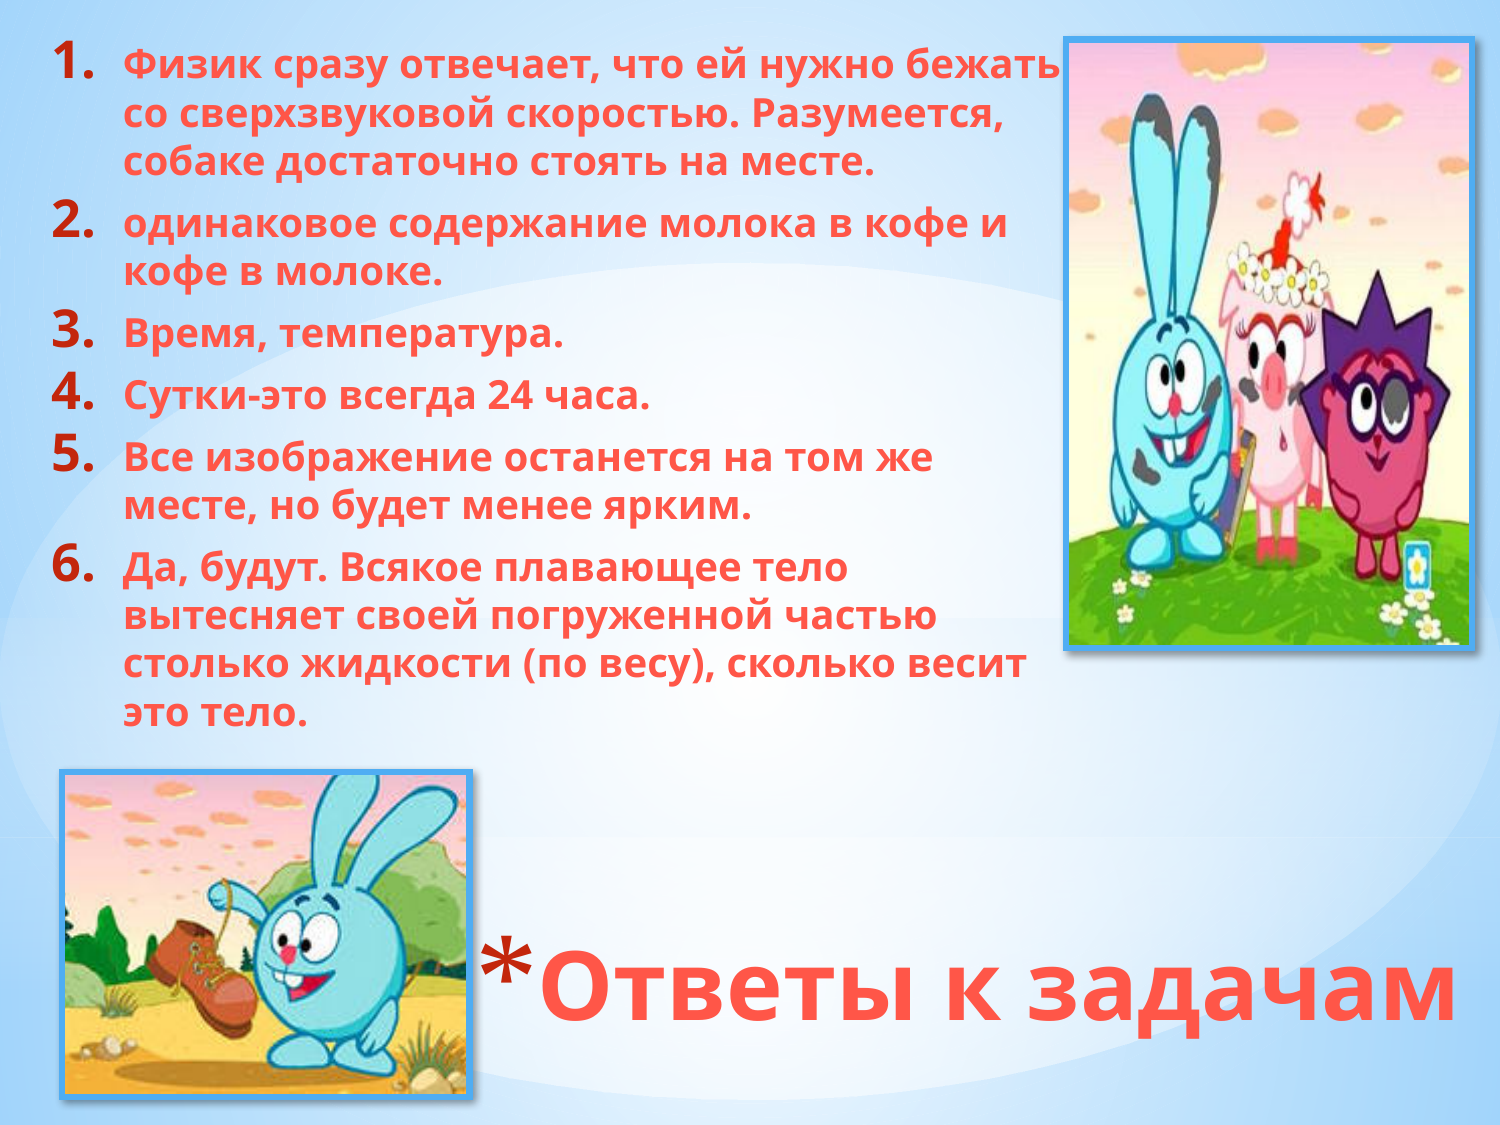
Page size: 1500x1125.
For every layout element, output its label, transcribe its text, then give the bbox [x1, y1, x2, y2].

picture [64, 774, 467, 1095]
list Физик сразу отвечает, что ей нужно бежать со сверхзвуковой скоростью. Разумеется, собаке достаточно стоять на месте. одинаковое содержание молока в кофе и кофе в молоке. Время, температура. Сутки-это всегда 24 часа. Все изображение останется на том же месте, но будет менее ярким. Да, будут. Всякое плавающее тело вытесняет своей погруженной частью столько жидкости (по весу), сколько весит это тело. [29, 30, 1080, 758]
picture [1068, 42, 1470, 646]
title Ответы к задачам [480, 916, 1476, 1105]
